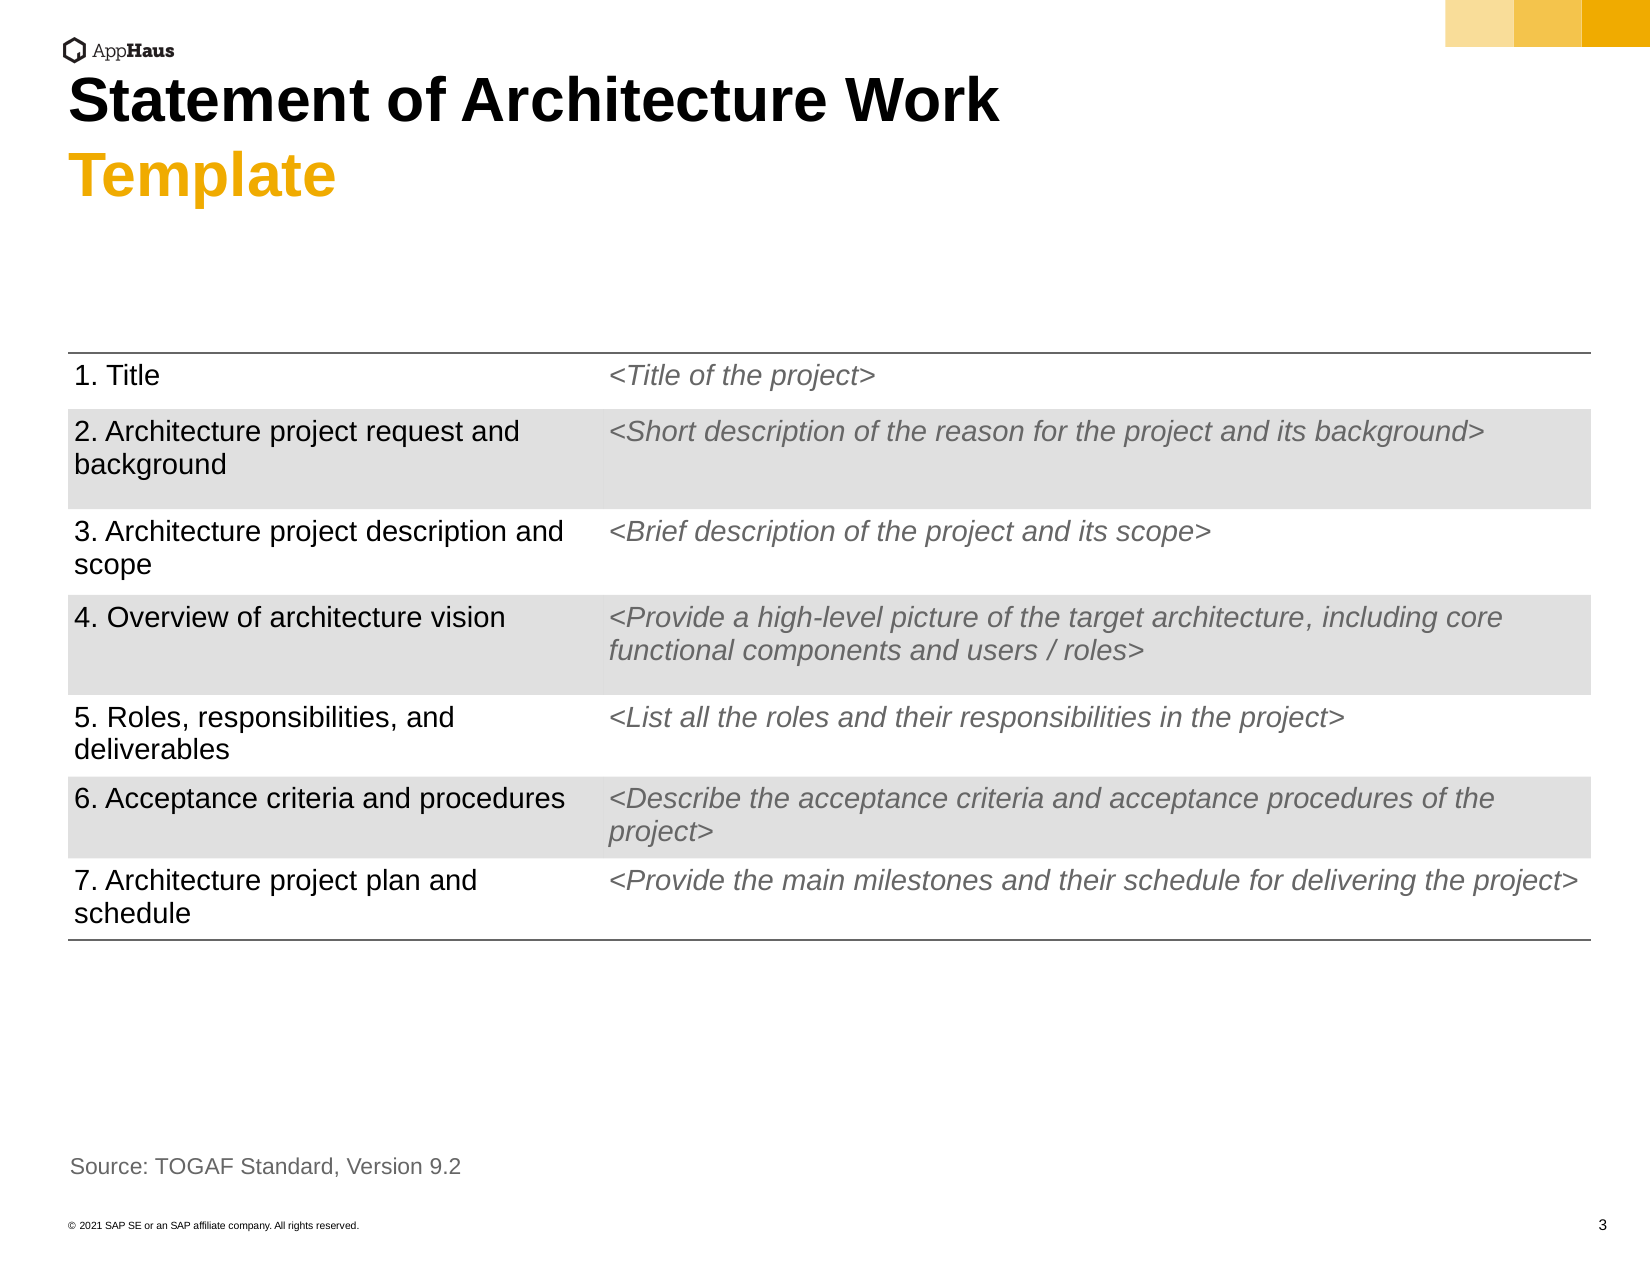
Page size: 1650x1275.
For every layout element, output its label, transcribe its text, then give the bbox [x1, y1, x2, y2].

table_cell 4. Overview of architecture vision [68, 595, 603, 695]
table_cell <List all the roles and their responsibilities in the project> [603, 695, 1591, 777]
table_cell 5. Roles, responsibilities, and deliverables [68, 695, 603, 777]
table_cell 2. Architecture project request and background [68, 409, 603, 509]
text_box Statement of Architecture Work Template [68, 59, 1074, 210]
table_cell <Provide a high-level picture of the target architecture, including core functional components and users / roles> [603, 595, 1591, 695]
table_cell <Provide the main milestones and their schedule for delivering the project> [603, 858, 1591, 939]
table_cell <Brief description of the project and its scope> [603, 509, 1591, 595]
table_cell 6. Acceptance criteria and procedures [68, 777, 603, 858]
table_cell 3. Architecture project description and scope [68, 509, 603, 595]
table_cell 7. Architecture project plan and schedule [68, 858, 603, 939]
table_header 1. Title [68, 354, 603, 409]
table_cell <Describe the acceptance criteria and acceptance procedures of the project> [603, 777, 1591, 858]
picture [52, 31, 257, 76]
text_box Source: TOGAF Standard, Version 9.2 [69, 1151, 462, 1179]
table_header <Title of the project> [603, 354, 1591, 409]
table_cell <Short description of the reason for the project and its background> [603, 409, 1591, 509]
